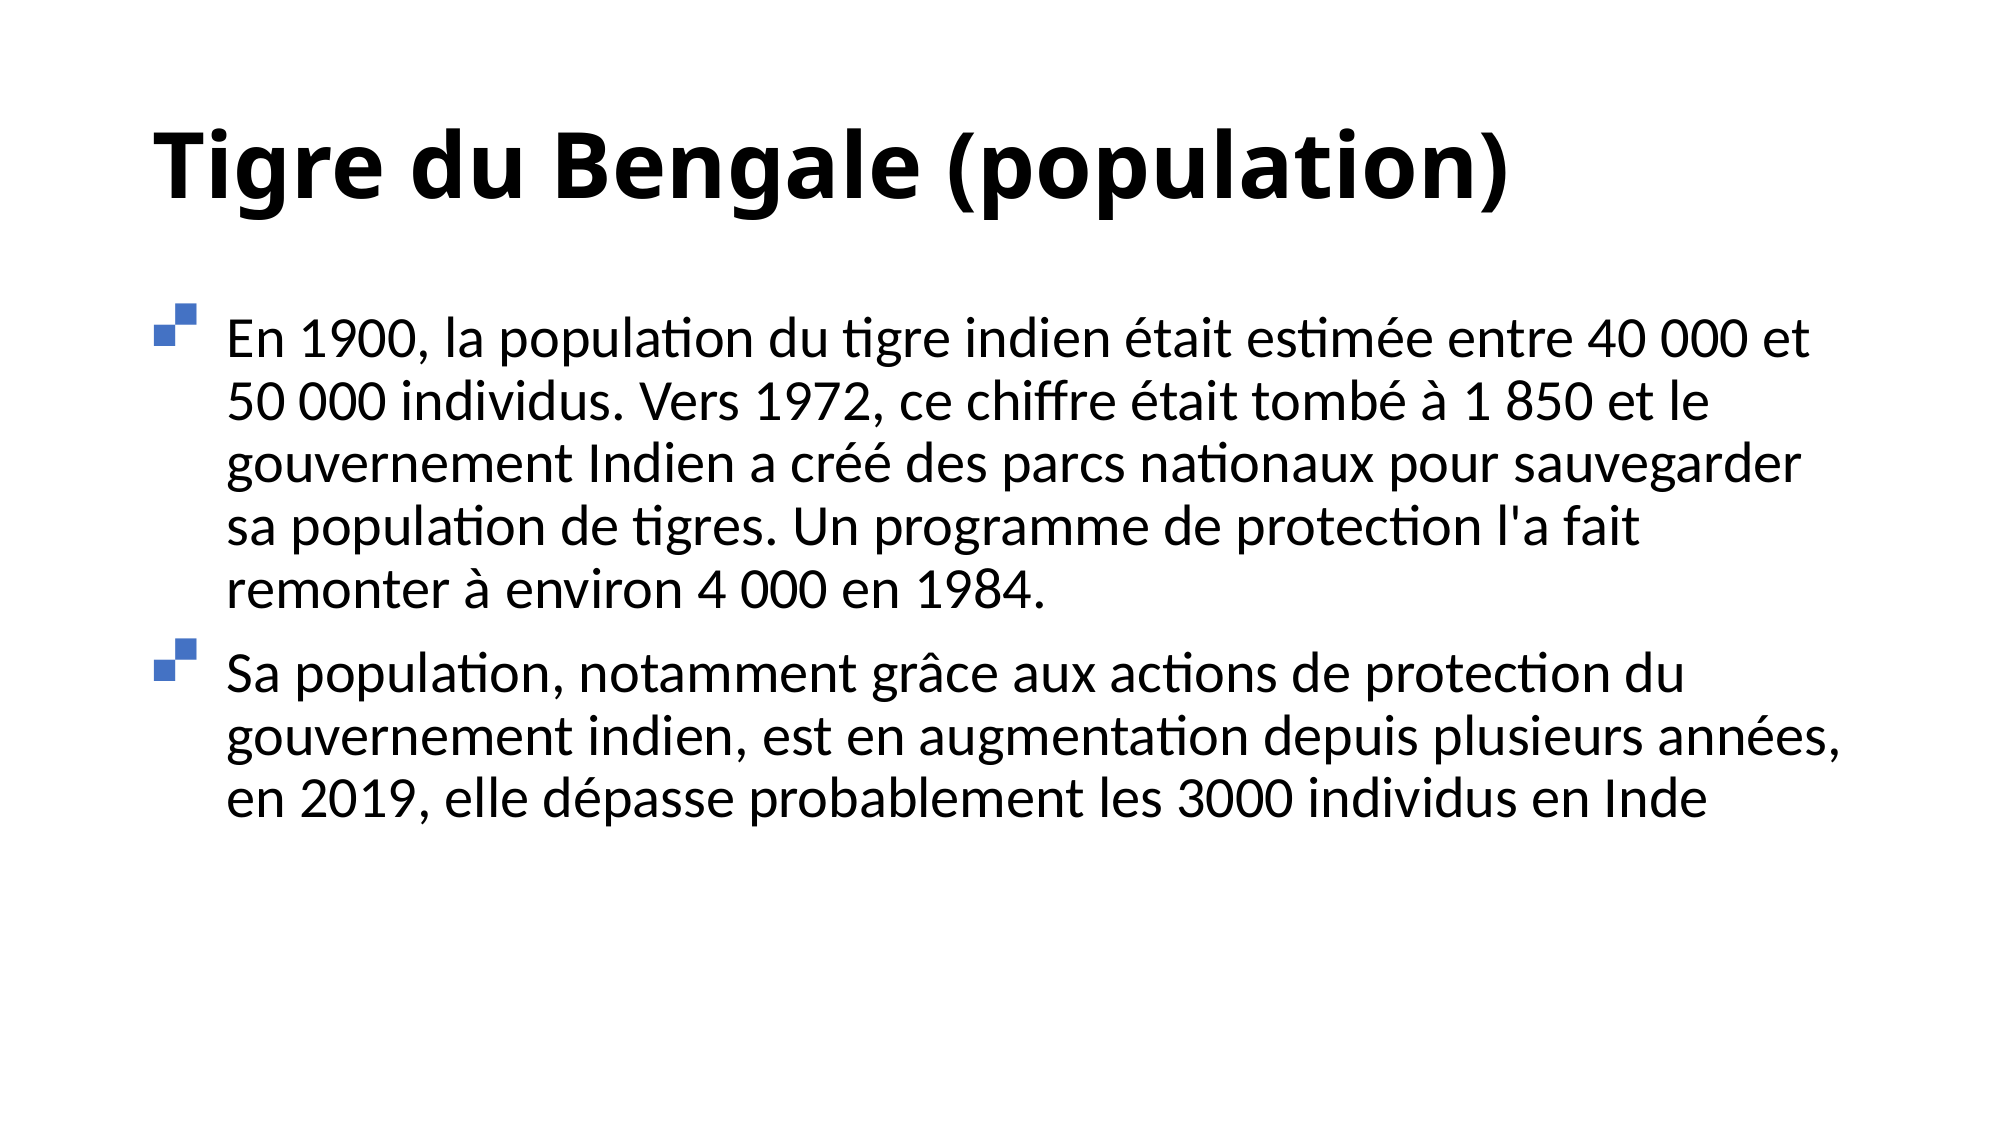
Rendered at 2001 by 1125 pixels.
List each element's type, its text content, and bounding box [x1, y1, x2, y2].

list En 1900, la population du tigre indien était estimée entre 40 000 et 50 000 individus. Vers 1972, ce chiffre était tombé à 1 850 et le gouvernement Indien a créé des parcs nationaux pour sauvegarder sa population de tigres. Un programme de protection l'a fait remonter à environ 4 000 en 1984. Sa population, notamment grâce aux actions de protection du gouvernement indien, est en augmentation depuis plusieurs années, en 2019, elle dépasse probablement les 3000 individus en Inde [137, 299, 1863, 1014]
title Tigre du Bengale (population) [137, 59, 1863, 278]
